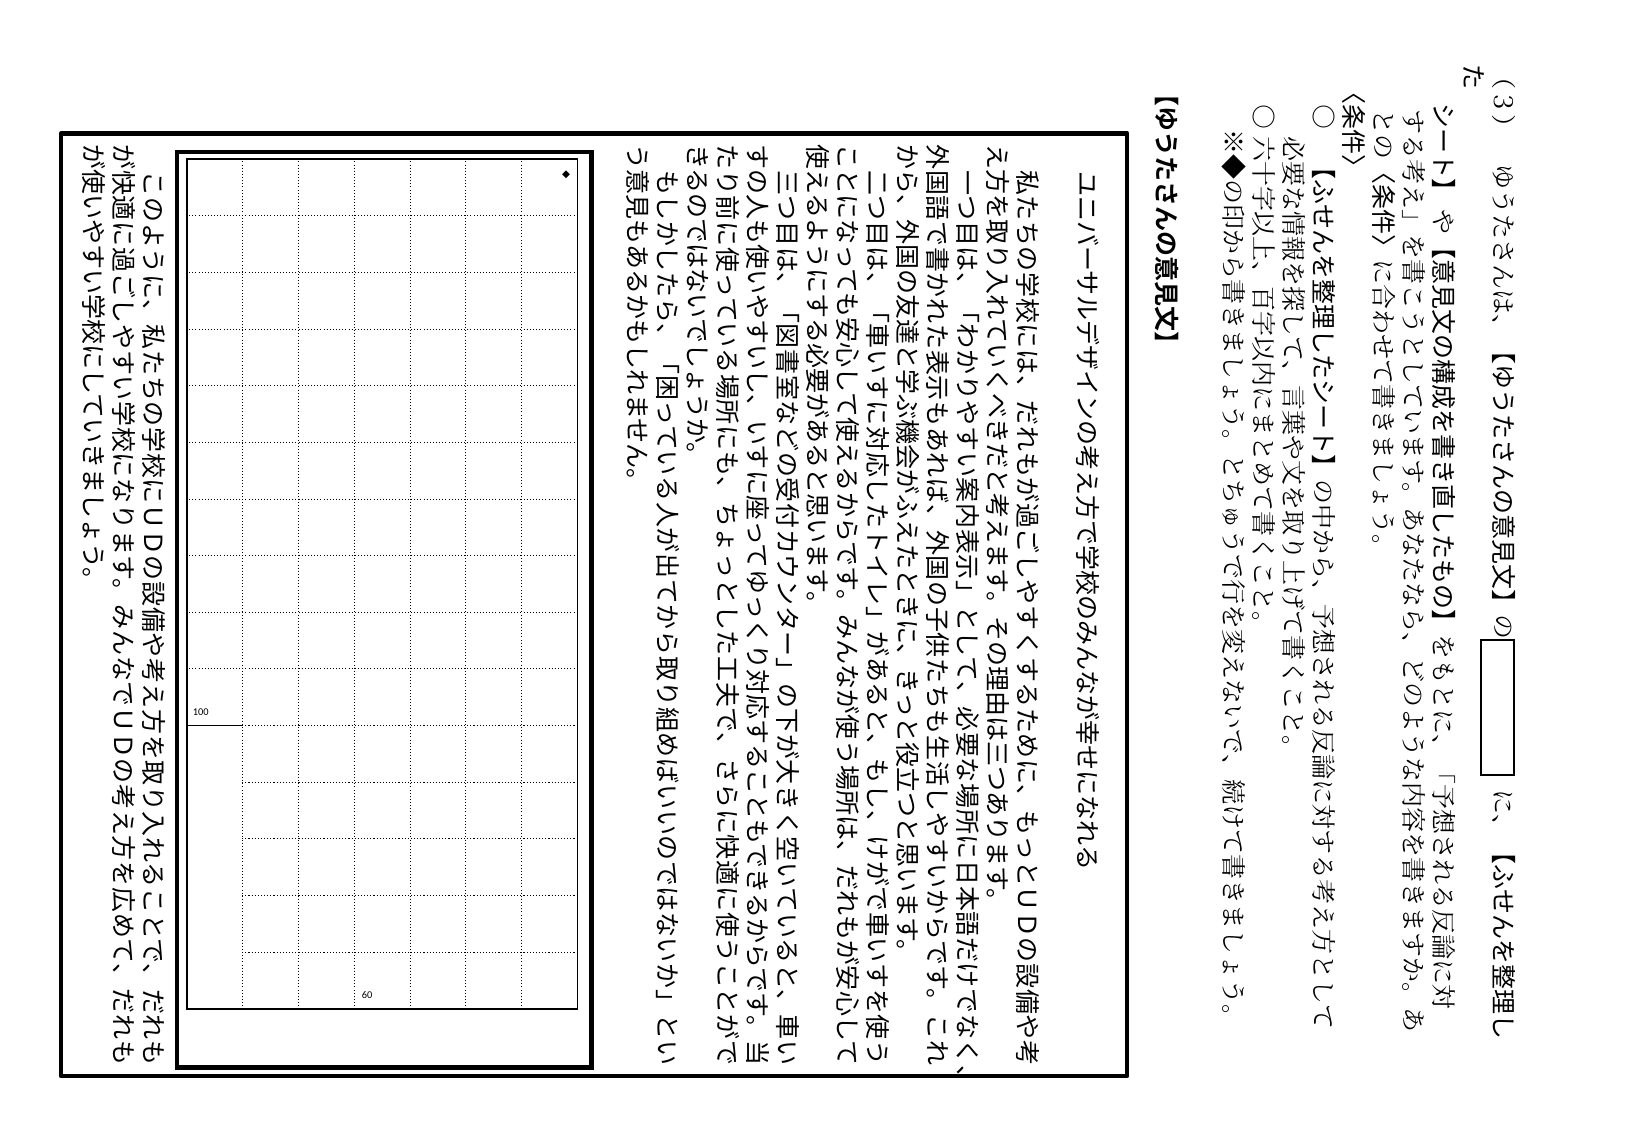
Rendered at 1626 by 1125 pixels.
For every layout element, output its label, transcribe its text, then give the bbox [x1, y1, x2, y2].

text_box 〈条件〉 ○ 【ふせんを整理したシート】の中から、予想される反論に対する考え方として 必要な情報を探して、言葉や文を取り上げて書くこと。 ○ 六十字以上、百字以内にまとめて書くこと。 ※◆の印から書きましょう。とちゅうで行を変えないで、続けて書きましょう。 [1195, 73, 1375, 1057]
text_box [61, 133, 1128, 1077]
text_box 【ゆうたさんの意見文】 [1128, 65, 1190, 373]
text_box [1375, 50, 1527, 1077]
